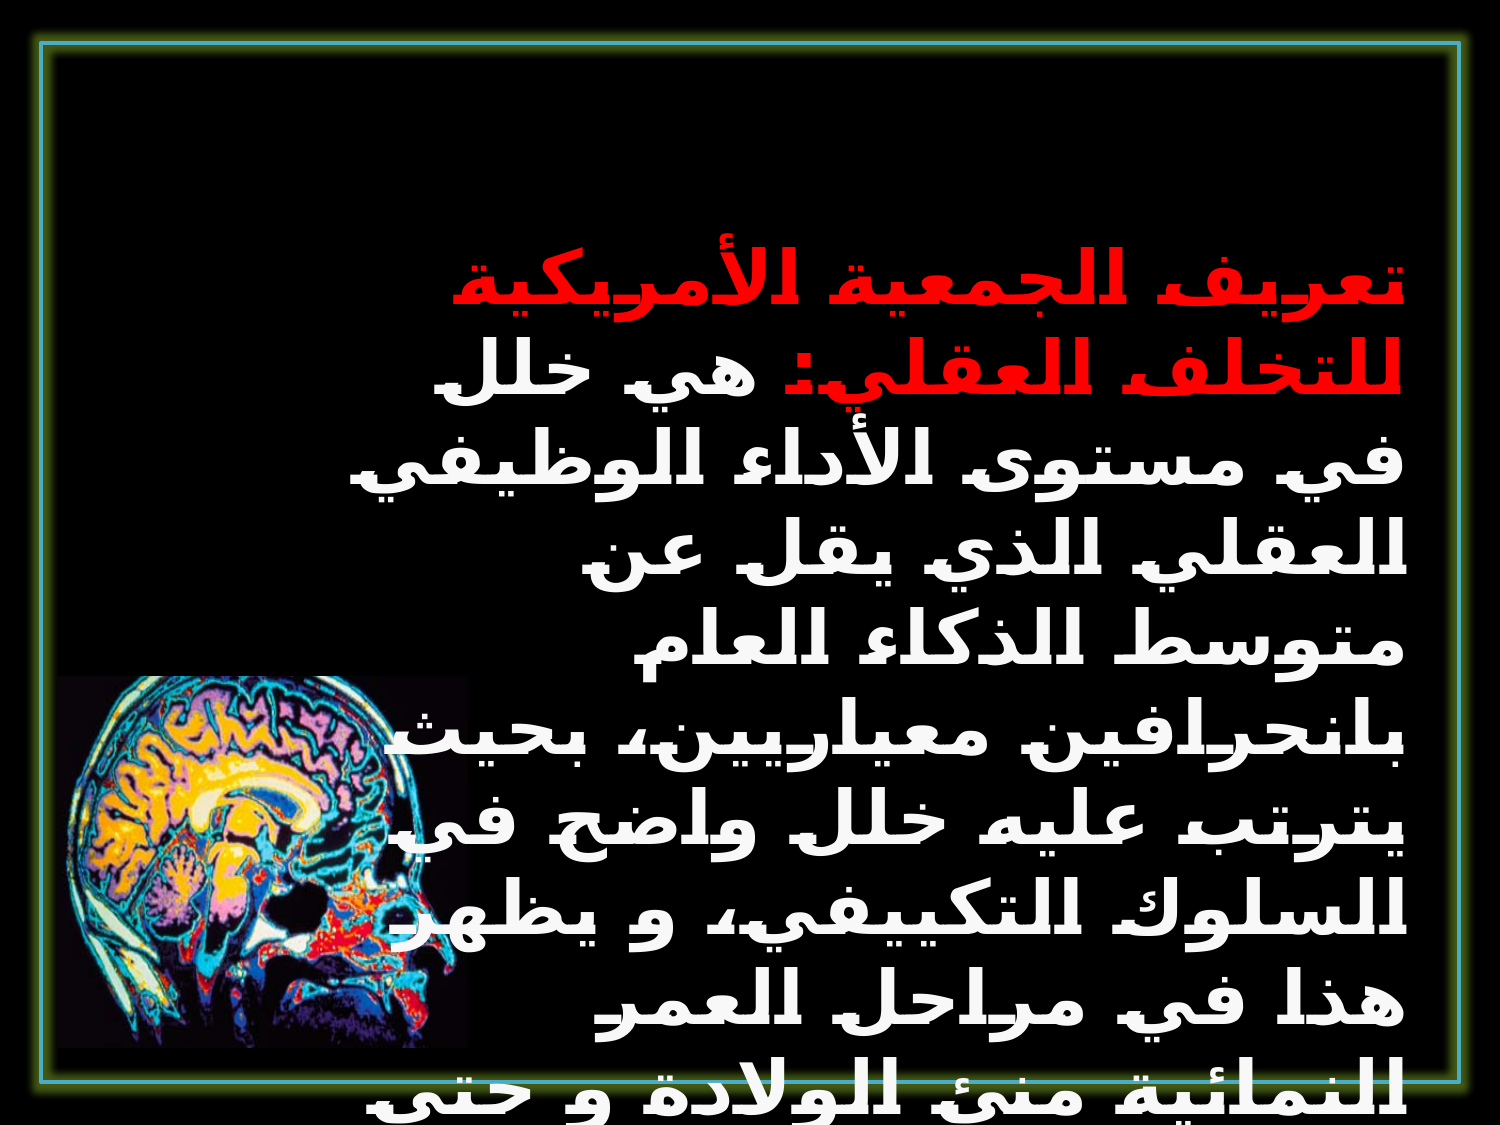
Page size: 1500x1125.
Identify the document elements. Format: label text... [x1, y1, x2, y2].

text_box [39, 41, 1461, 1084]
text_box تعريف الجمعية الأمريكية للتخلف العقلي: هي خلل في مستوى الأداء الوظيفي العقلي الذي يقل عن متوسط الذكاء العام بانحرافين معياريين، بحيث يترتب عليه خلل واضح في السلوك التكييفي، و يظهر هذا في مراحل العمر النمائية منئ الولادة و حتى سن الثانية عشرة [289, 222, 1424, 1125]
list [57, 676, 468, 1048]
